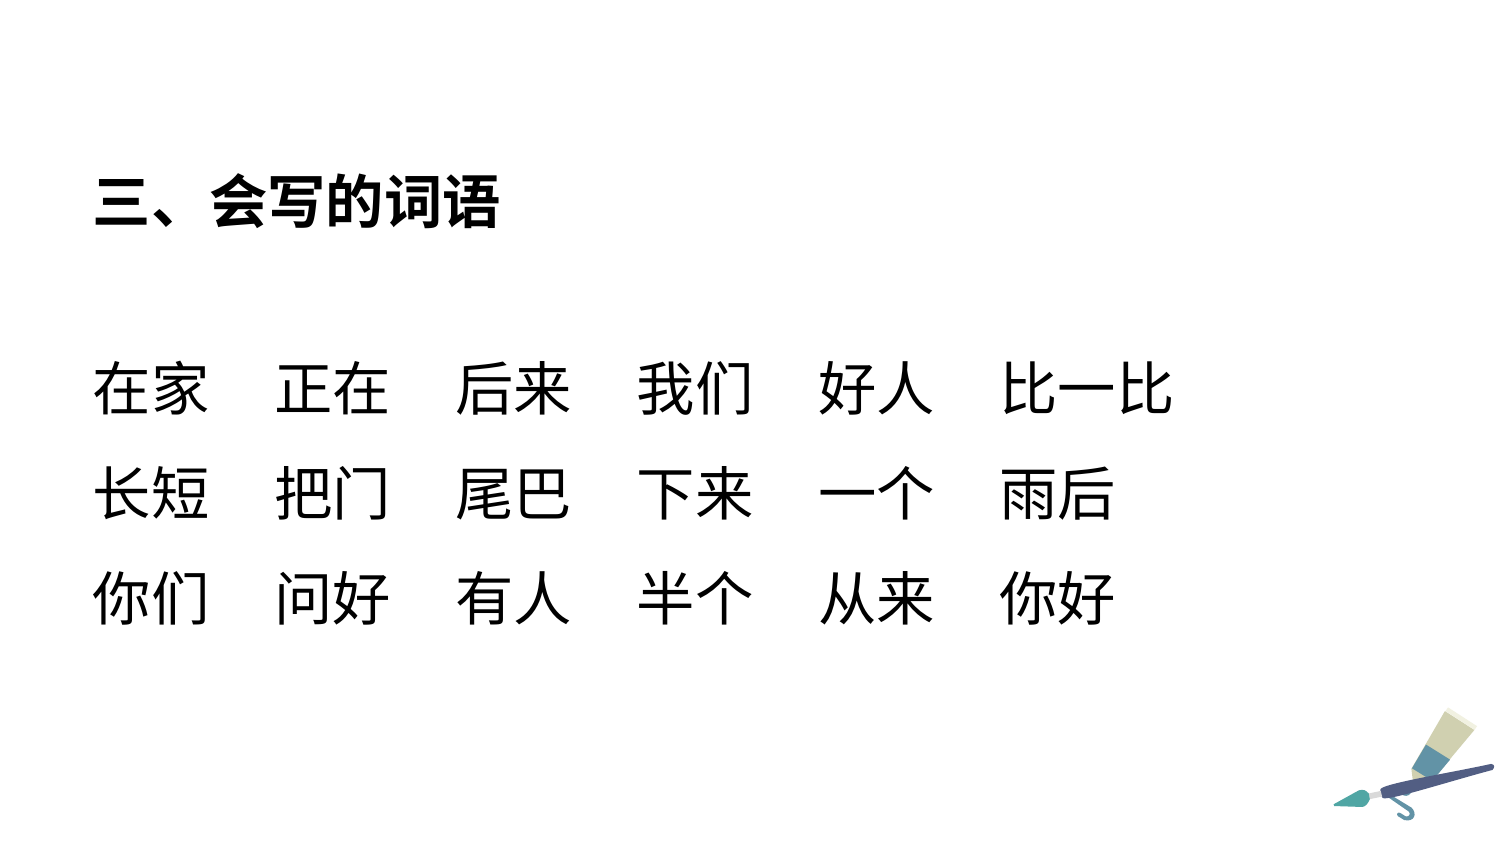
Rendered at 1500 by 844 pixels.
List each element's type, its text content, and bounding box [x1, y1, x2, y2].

text_box 三、会写的词语 在家 正在 后来 我们 好人 比一比 长短 把门 尾巴 下来 一个 雨后 你们 问好 有人 半个 从来 你好 [78, 122, 1373, 640]
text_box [1358, 708, 1481, 844]
